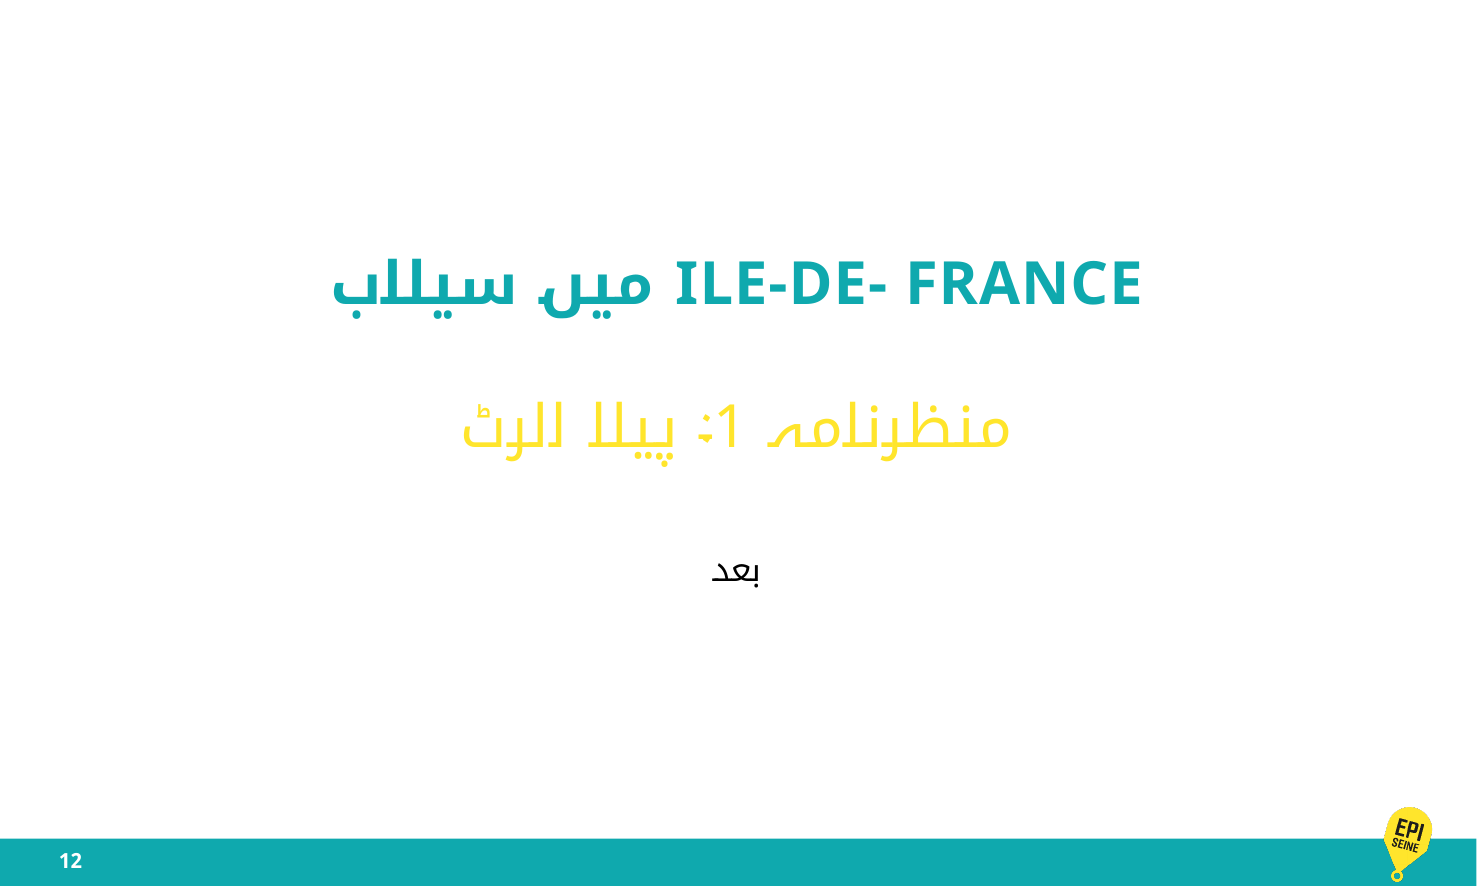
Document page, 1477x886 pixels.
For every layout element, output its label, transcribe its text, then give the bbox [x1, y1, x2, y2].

text_box ILE-DE- FRANCE میں سیلاب منظرنامہ 1: پیلا الرٹ [189, 245, 1287, 460]
picture [1381, 805, 1433, 883]
text_box بعد [444, 549, 1031, 589]
